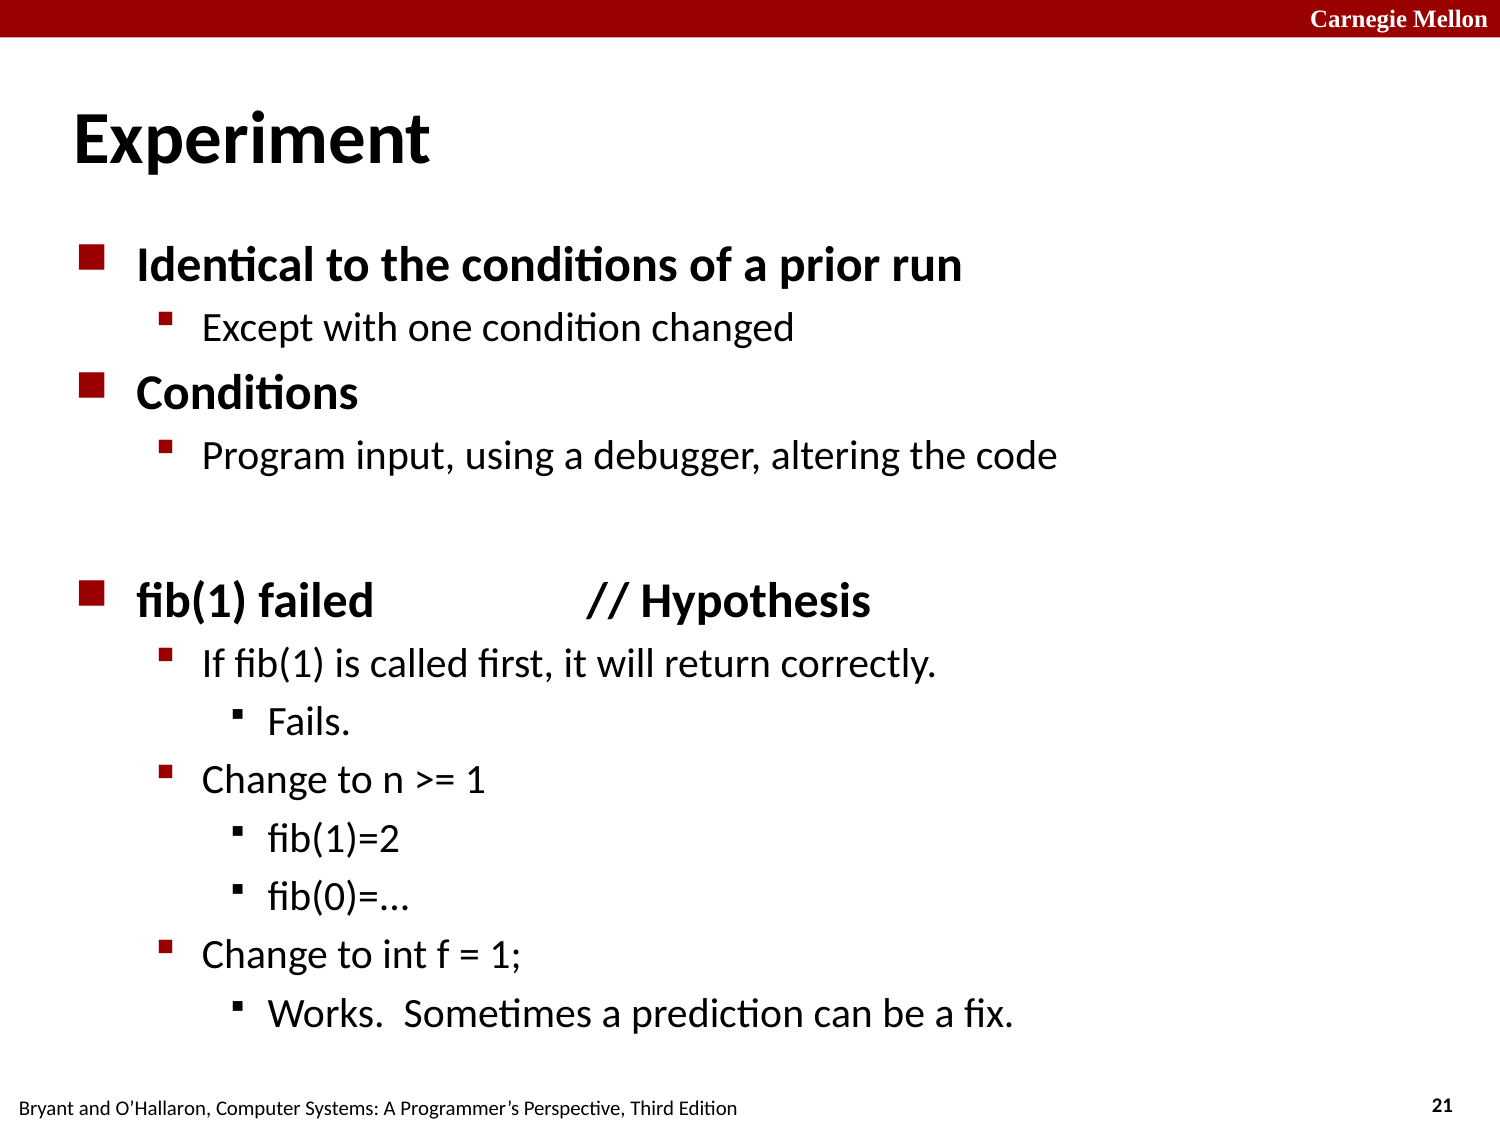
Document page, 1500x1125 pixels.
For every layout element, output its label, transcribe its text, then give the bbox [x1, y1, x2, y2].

list Identical to the conditions of a prior run Except with one condition changed Conditions Program input, using a debugger, altering the code fib(1) failed // Hypothesis If fib(1) is called first, it will return correctly. Fails. Change to n >= 1 fib(1)=2 fib(0)=... Change to int f = 1; Works. Sometimes a prediction can be a fix. [64, 223, 1361, 1040]
title Experiment [58, 71, 1305, 197]
